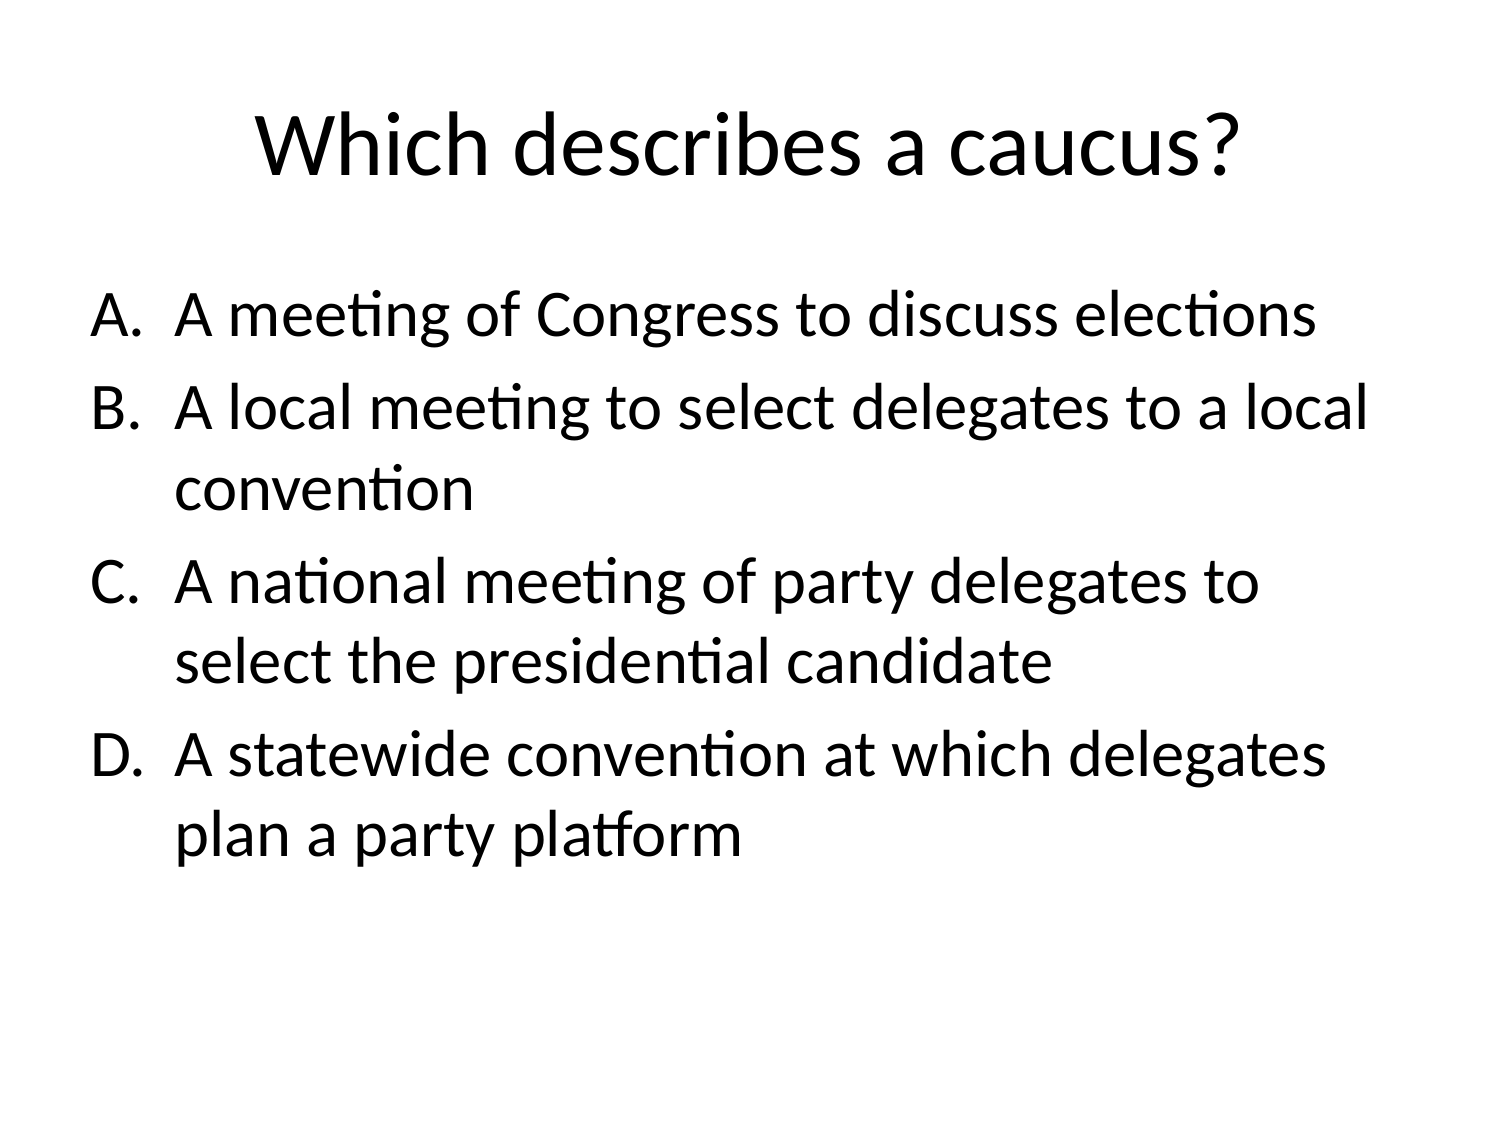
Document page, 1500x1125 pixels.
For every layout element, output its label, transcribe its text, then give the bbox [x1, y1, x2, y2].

list A meeting of Congress to discuss elections A local meeting to select delegates to a local convention A national meeting of party delegates to select the presidential candidate A statewide convention at which delegates plan a party platform [75, 262, 1425, 1005]
title Which describes a caucus? [0, 45, 1500, 233]
